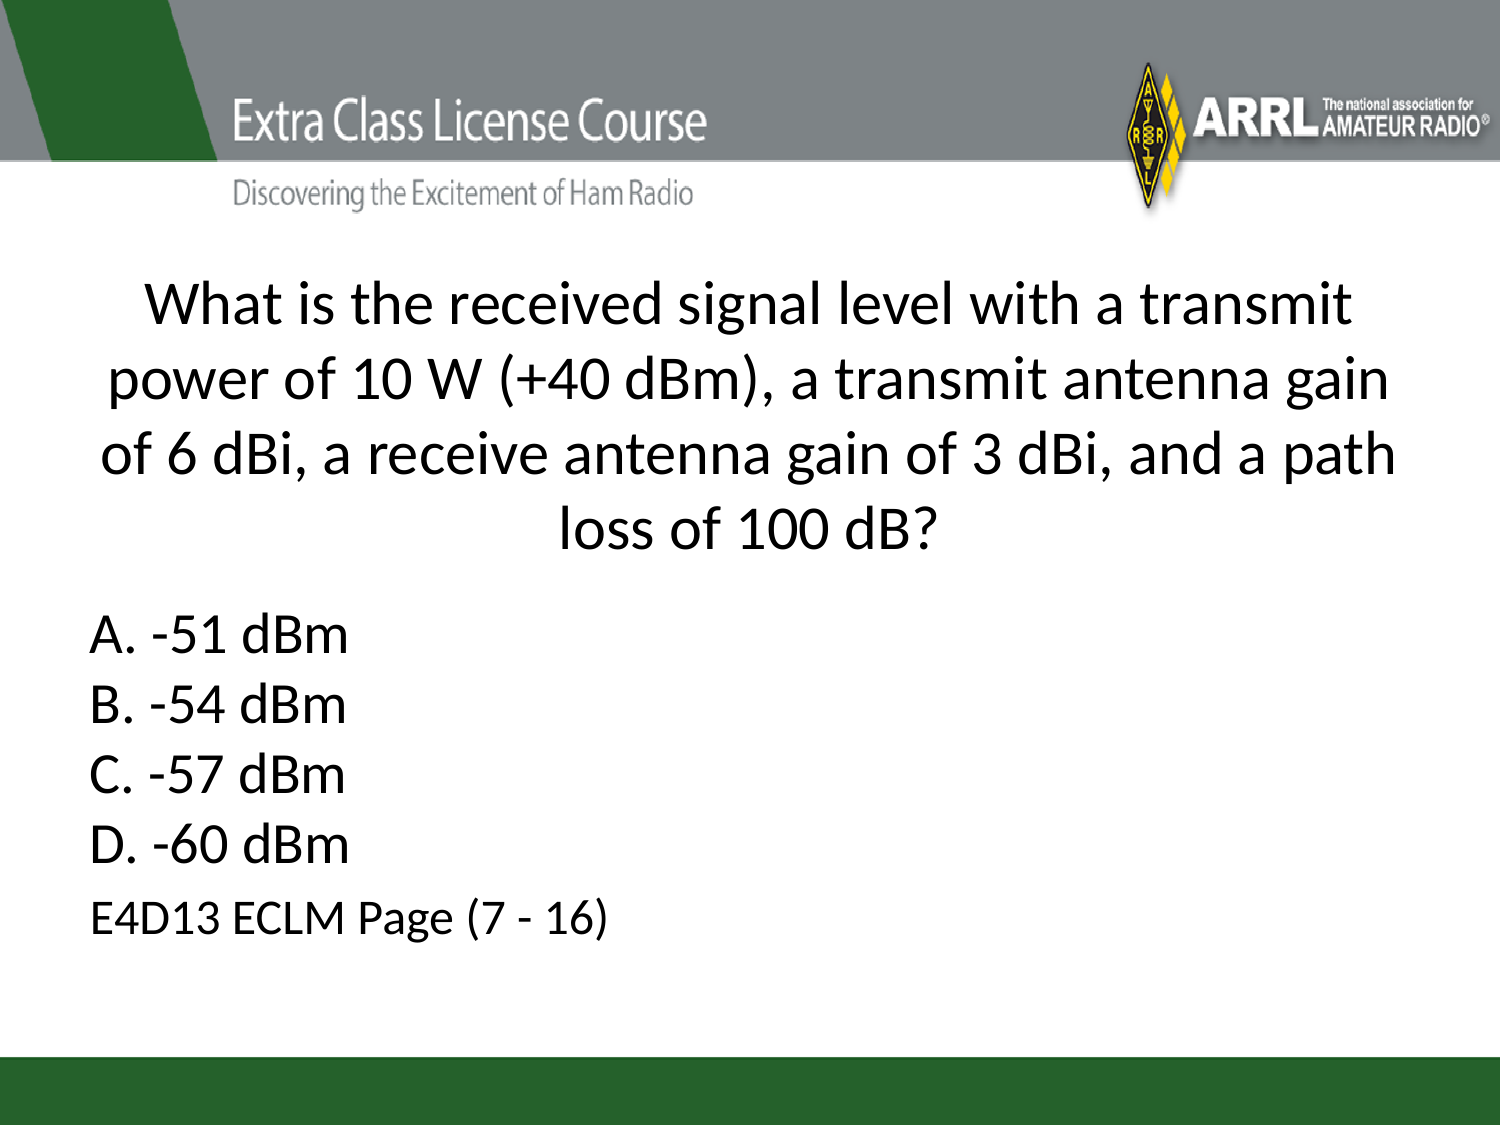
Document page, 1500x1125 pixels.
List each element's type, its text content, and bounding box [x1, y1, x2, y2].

title What is the received signal level with a transmit power of 10 W (+40 dBm), a transmit antenna gain of 6 dBi, a receive antenna gain of 3 dBi, and a path loss of 100 dB? [75, 254, 1425, 435]
picture [0, 0, 1500, 1125]
list A. -51 dBm B. -54 dBm C. -57 dBm D. -60 dBm E4D13 ECLM Page (7 - 16) [75, 587, 1425, 1105]
